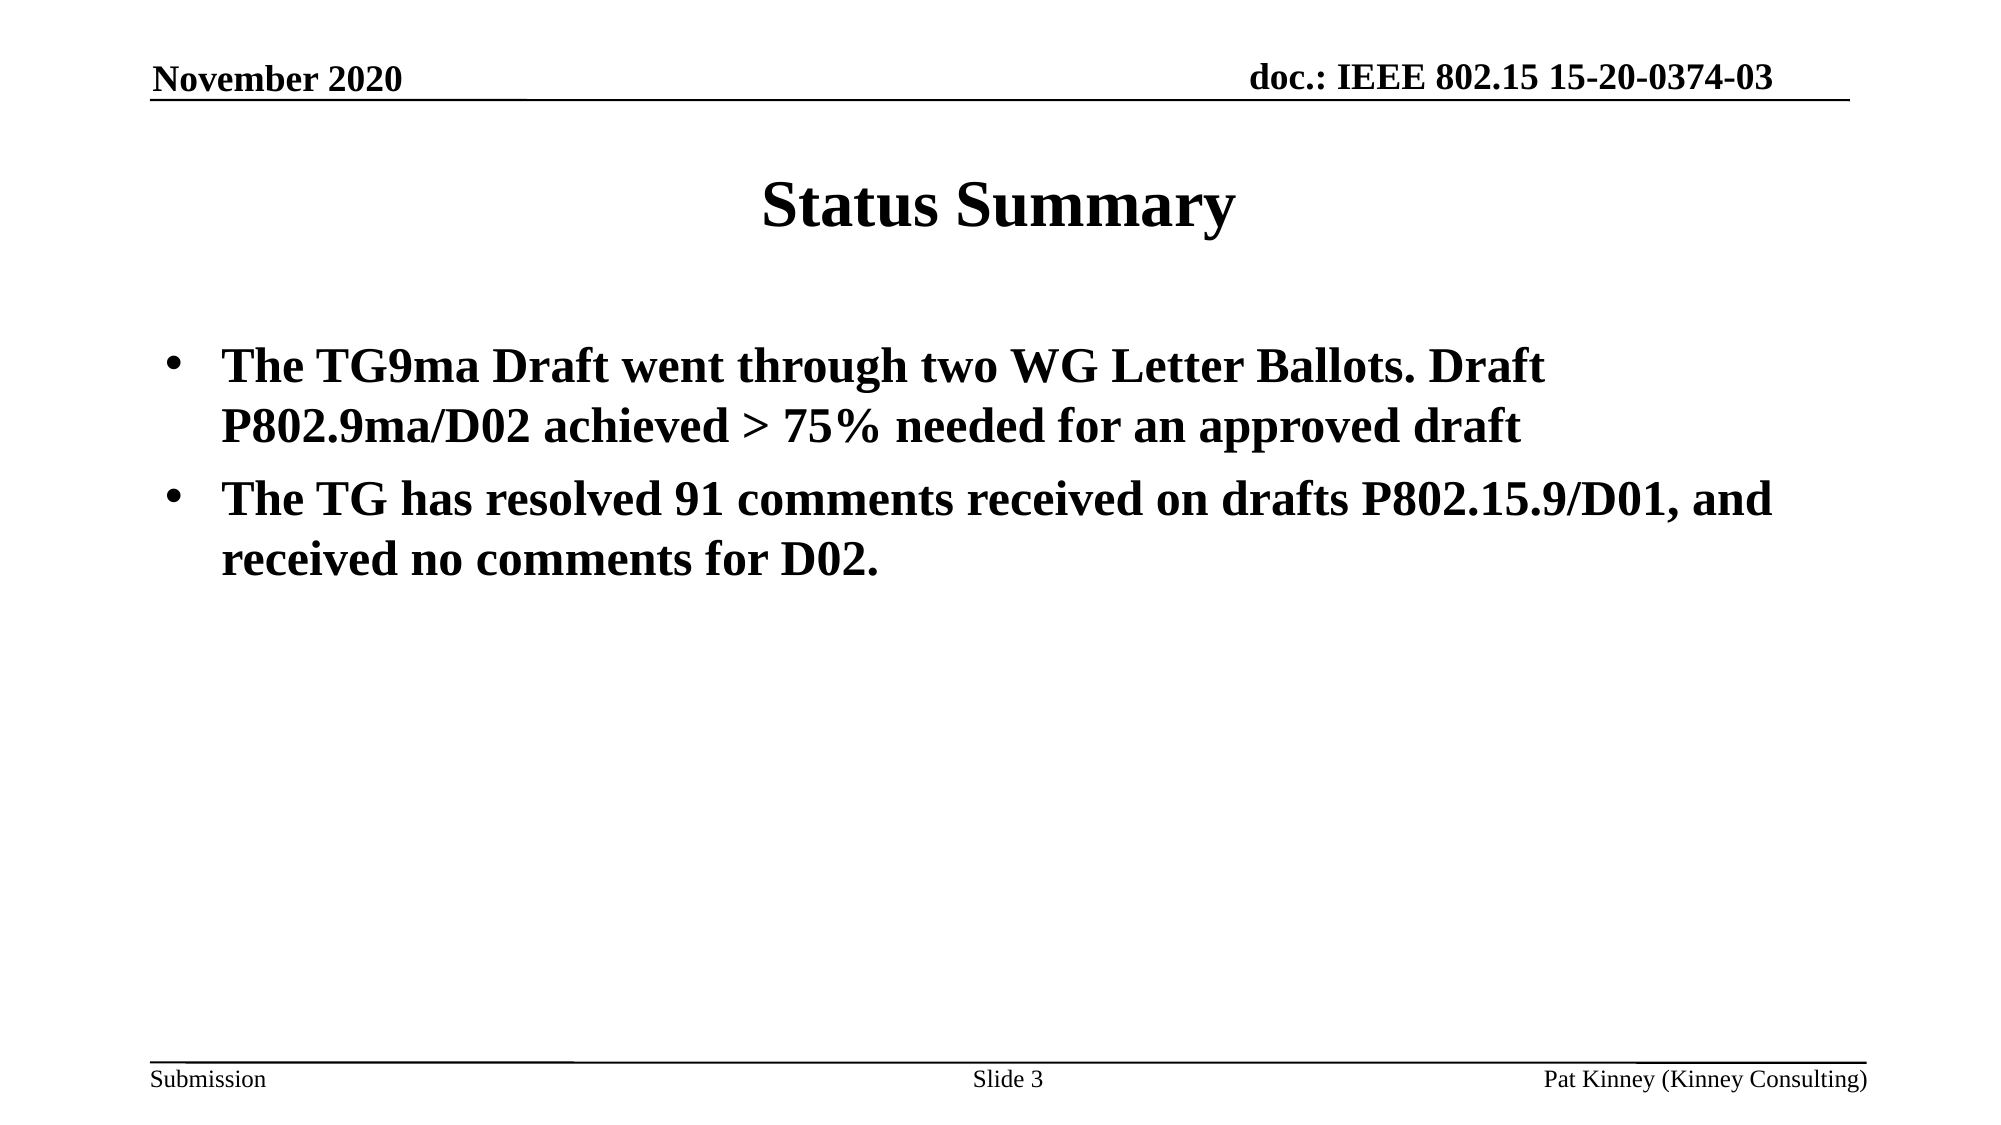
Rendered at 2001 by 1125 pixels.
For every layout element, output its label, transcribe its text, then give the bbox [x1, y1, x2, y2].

text_box Slide 3 [950, 1062, 1066, 1122]
text_box November 2020 [152, 54, 563, 100]
text_box Status Summary [149, 112, 1850, 287]
text_box The TG9ma Draft went through two WG Letter Ballots. Draft P802.9ma/D02 achieved > 75% needed for an approved draft The TG has resolved 91 comments received on drafts P802.15.9/D01, and received no comments for D02. [149, 324, 1850, 1000]
text_box Pat Kinney (Kinney Consulting) [1171, 1062, 1869, 1092]
